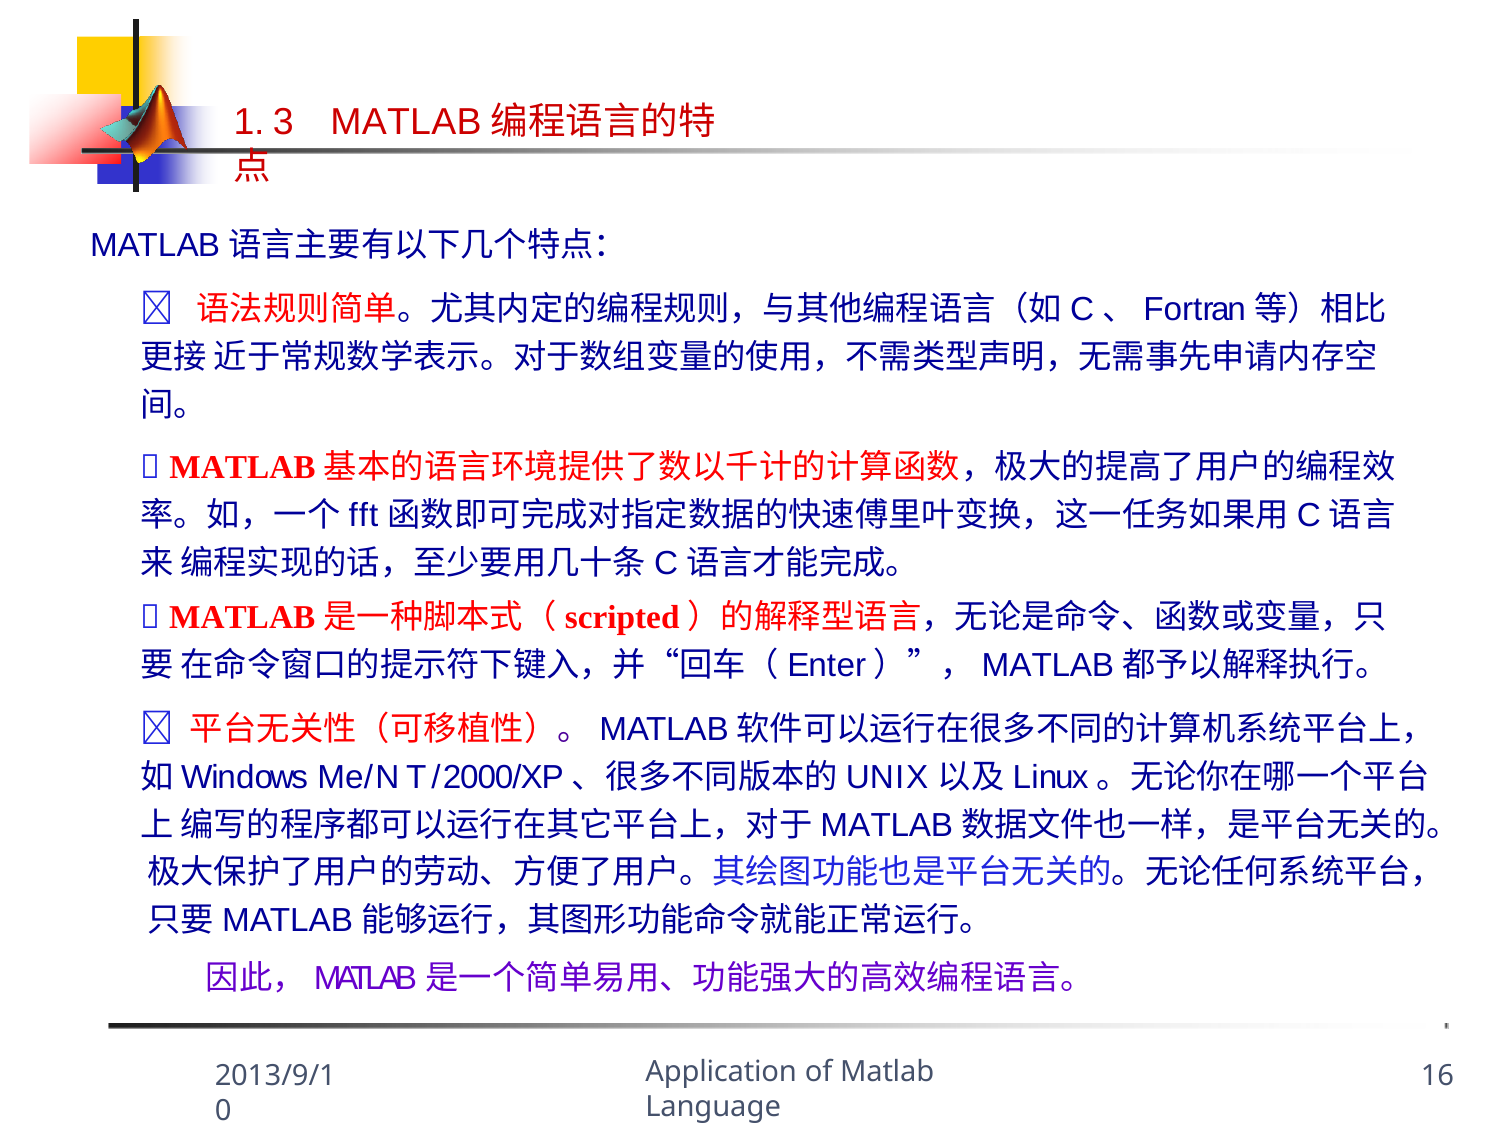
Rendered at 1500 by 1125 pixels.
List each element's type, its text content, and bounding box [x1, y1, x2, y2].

slide_number Application of Matlab Language [643, 1051, 987, 1125]
text_box [99, 84, 188, 163]
text_box 1.3 MATLAB编程语言的特点 [231, 96, 745, 187]
picture [108, 1023, 1458, 1029]
slide_number 16 [1400, 1056, 1457, 1125]
picture [745, 148, 1431, 154]
picture [139, 36, 231, 184]
picture [29, 94, 122, 164]
footer 2013/9/10 [212, 1056, 351, 1125]
text_box MATLAB语言主要有以下几个特点：  语法规则简单。尤其内定的编程规则，与其他编程语言（如C、Fortran等）相比更接 近于常规数学表示。对于数组变量的使用，不需类型声明，无需事先申请内存空间。  MATLAB基本的语言环境提供了数以千计的计算函数，极大的提高了用户的编程效 率。如，一个fft函数即可完成对指定数据的快速傅里叶变换，这一任务如果用C语言来 编程实现的话，至少要用几十条C语言才能完成。  MATLAB是一种脚本式（scripted）的解释型语言，无论是命令、函数或变量，只要 在命令窗口的提示符下键入，并“回车（Enter）”，MATLAB都予以解释执行。  平台无关性（可移植性）。MATLAB软件可以运行在很多不同的计算机系统平台上， 如Windows Me/NT/2000/XP、很多不同版本的UNIX以及Linux。无论你在哪一个平台上 编写的程序都可以运行在其它平台上，对于MATLAB数据文件也一样，是平台无关的。 极大保护了用户的劳动、方便了用户。其绘图功能也是平台无关的。无论任何系统平台， 只要MATLAB能够运行，其图形功能命令就能正常运行。 因此，MATLAB是一个简单易用、功能强大的高效编程语言。 [87, 222, 1443, 997]
